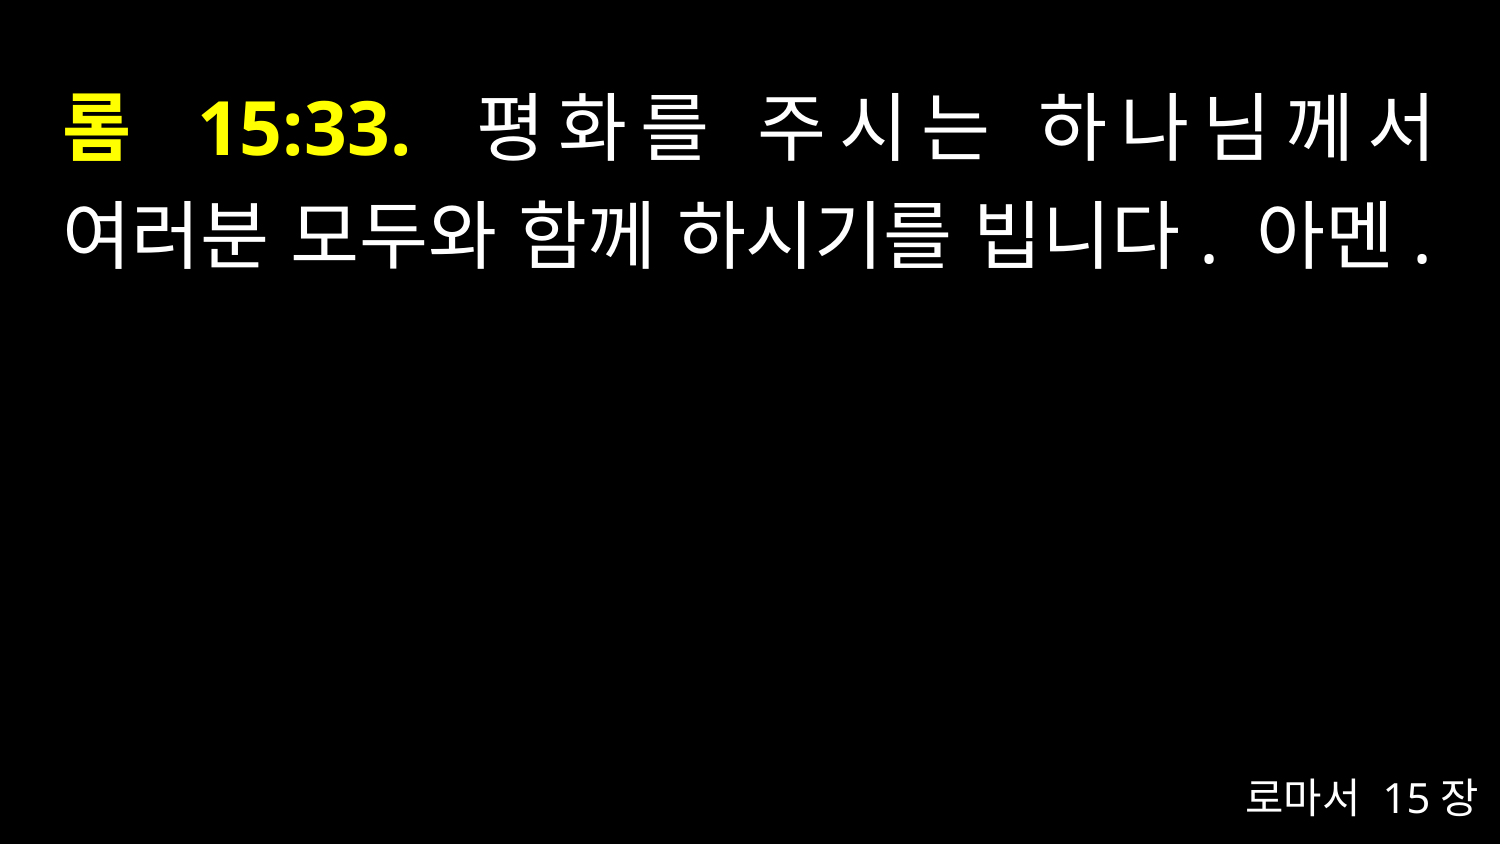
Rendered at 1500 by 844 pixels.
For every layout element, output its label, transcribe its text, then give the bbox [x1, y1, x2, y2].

title 롬 15:33. 평화를 주시는 하나님께서 여러분 모두와 함께 하시기를 빕니다. 아멘. [0, 0, 1500, 844]
subtitle 로마서 15장 [916, 770, 1500, 844]
